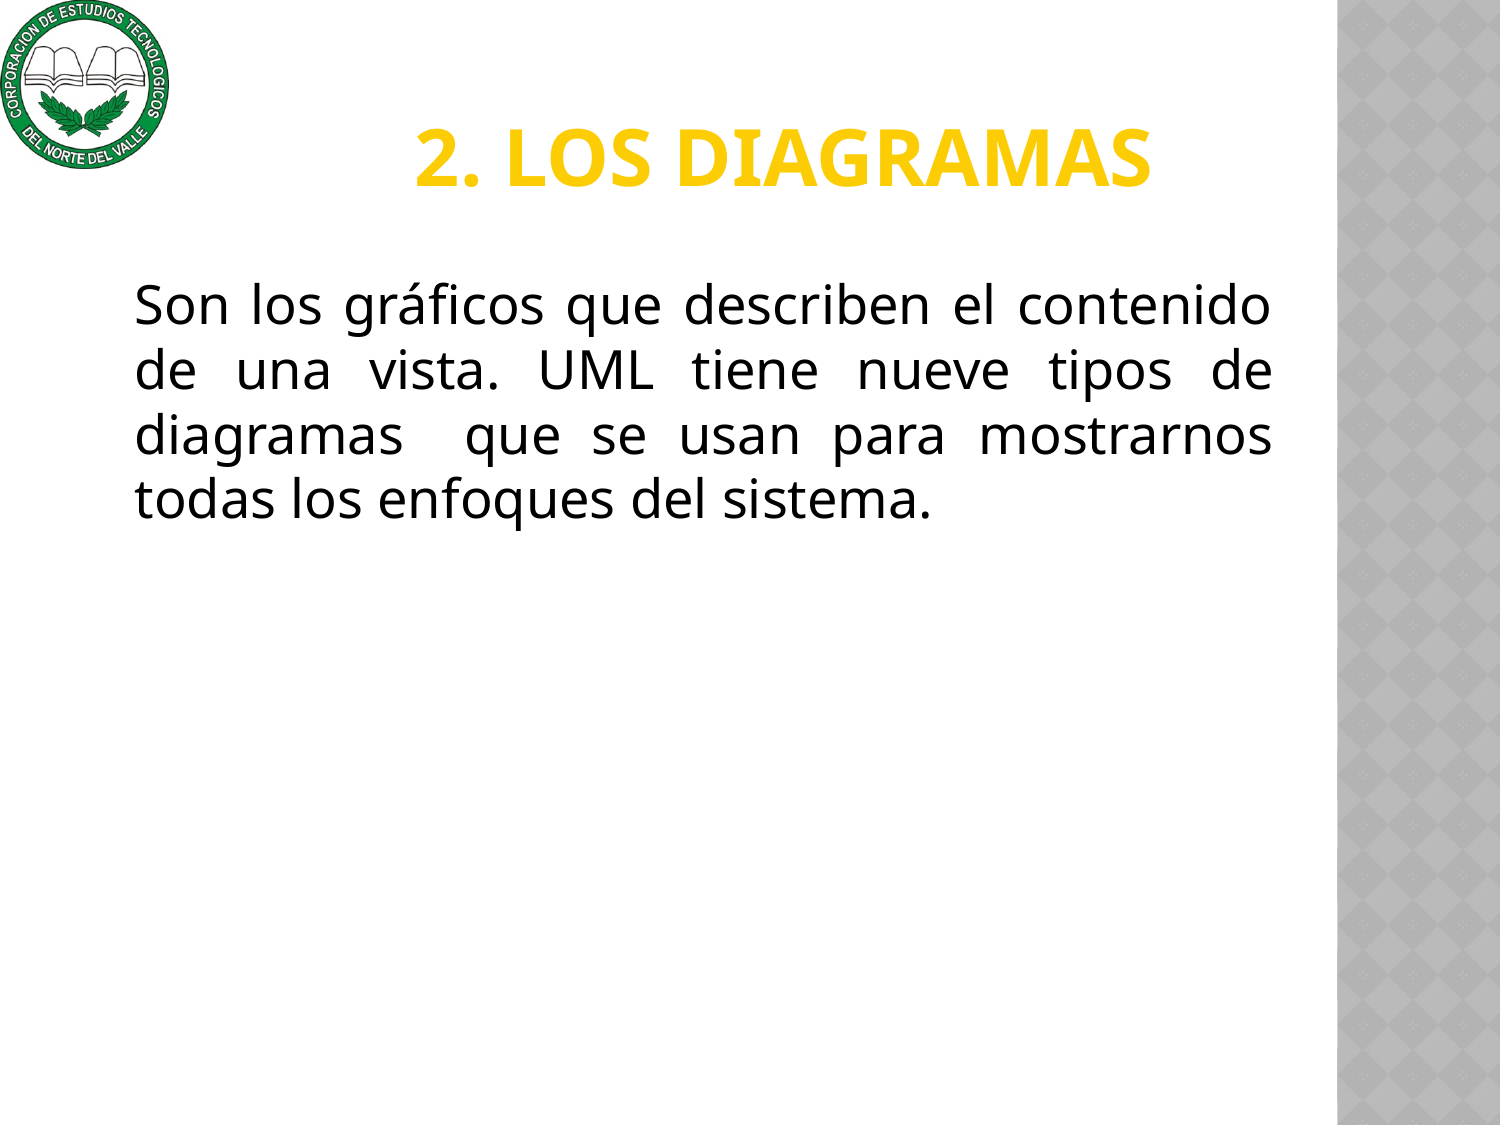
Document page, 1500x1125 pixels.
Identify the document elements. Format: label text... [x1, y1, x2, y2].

picture [0, 0, 169, 169]
title 2. Los Diagramas [399, 99, 1238, 262]
list Son los gráficos que describen el contenido de una vista. UML tiene nueve tipos de diagramas que se usan para mostrarnos todas los enfoques del sistema. [74, 262, 1290, 739]
